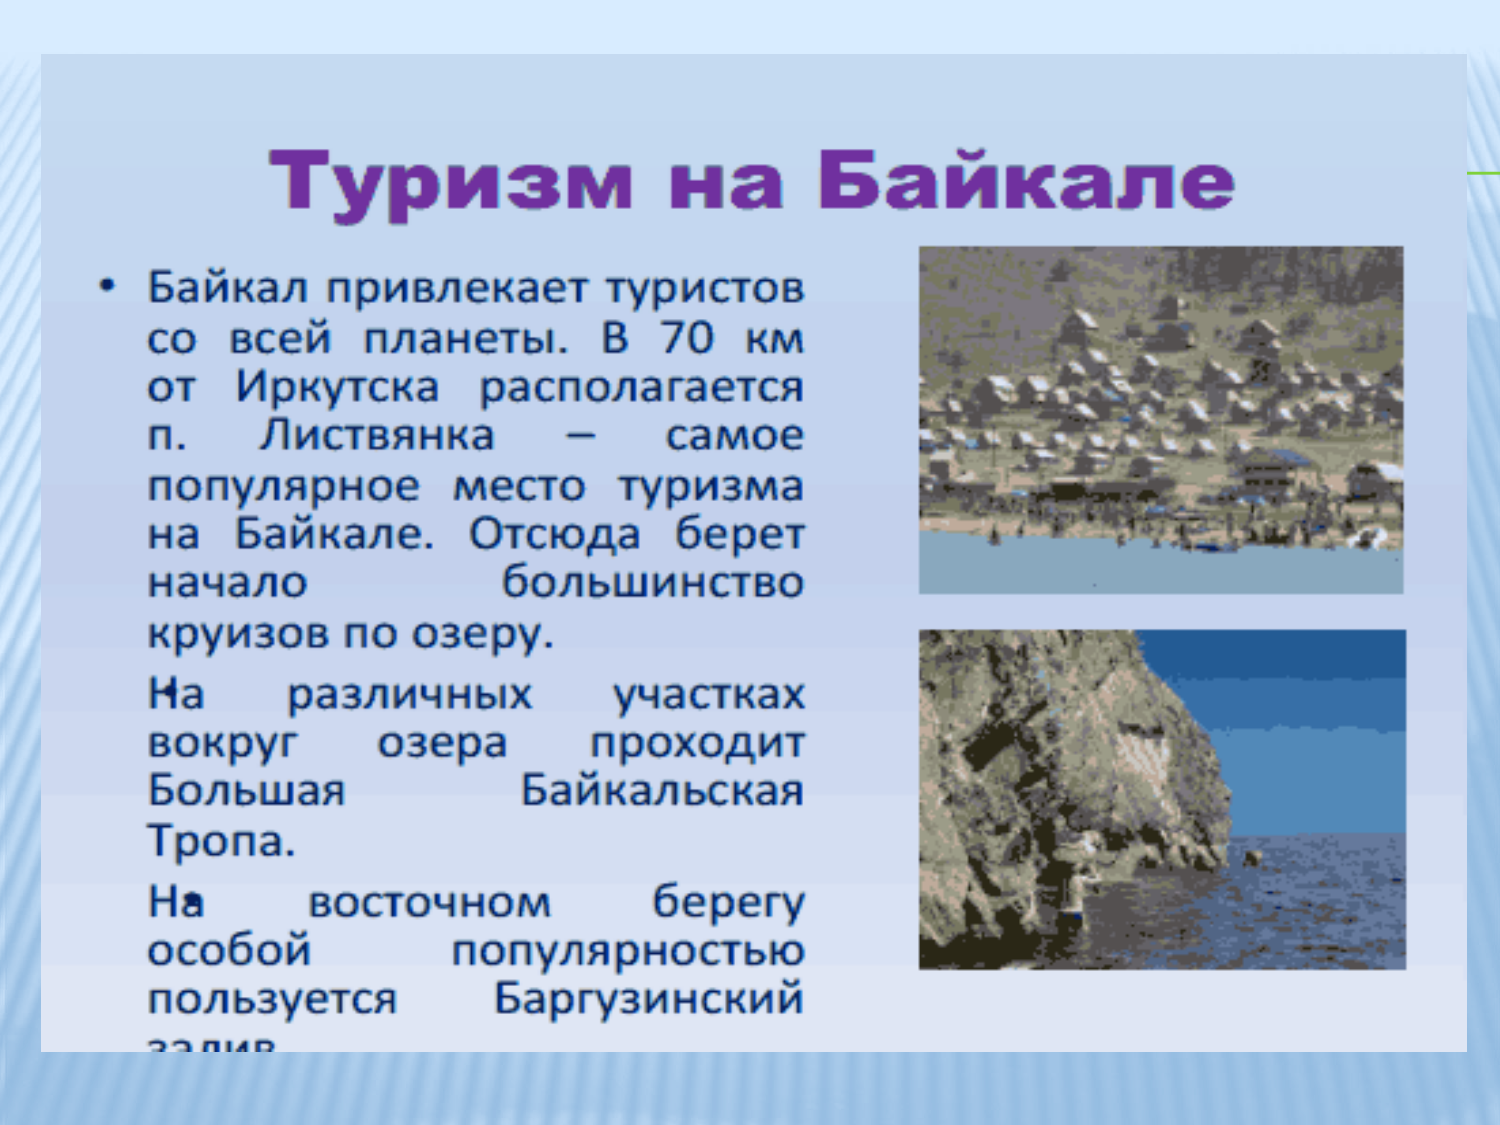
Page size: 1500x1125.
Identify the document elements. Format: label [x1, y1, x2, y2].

picture [40, 54, 1467, 1053]
